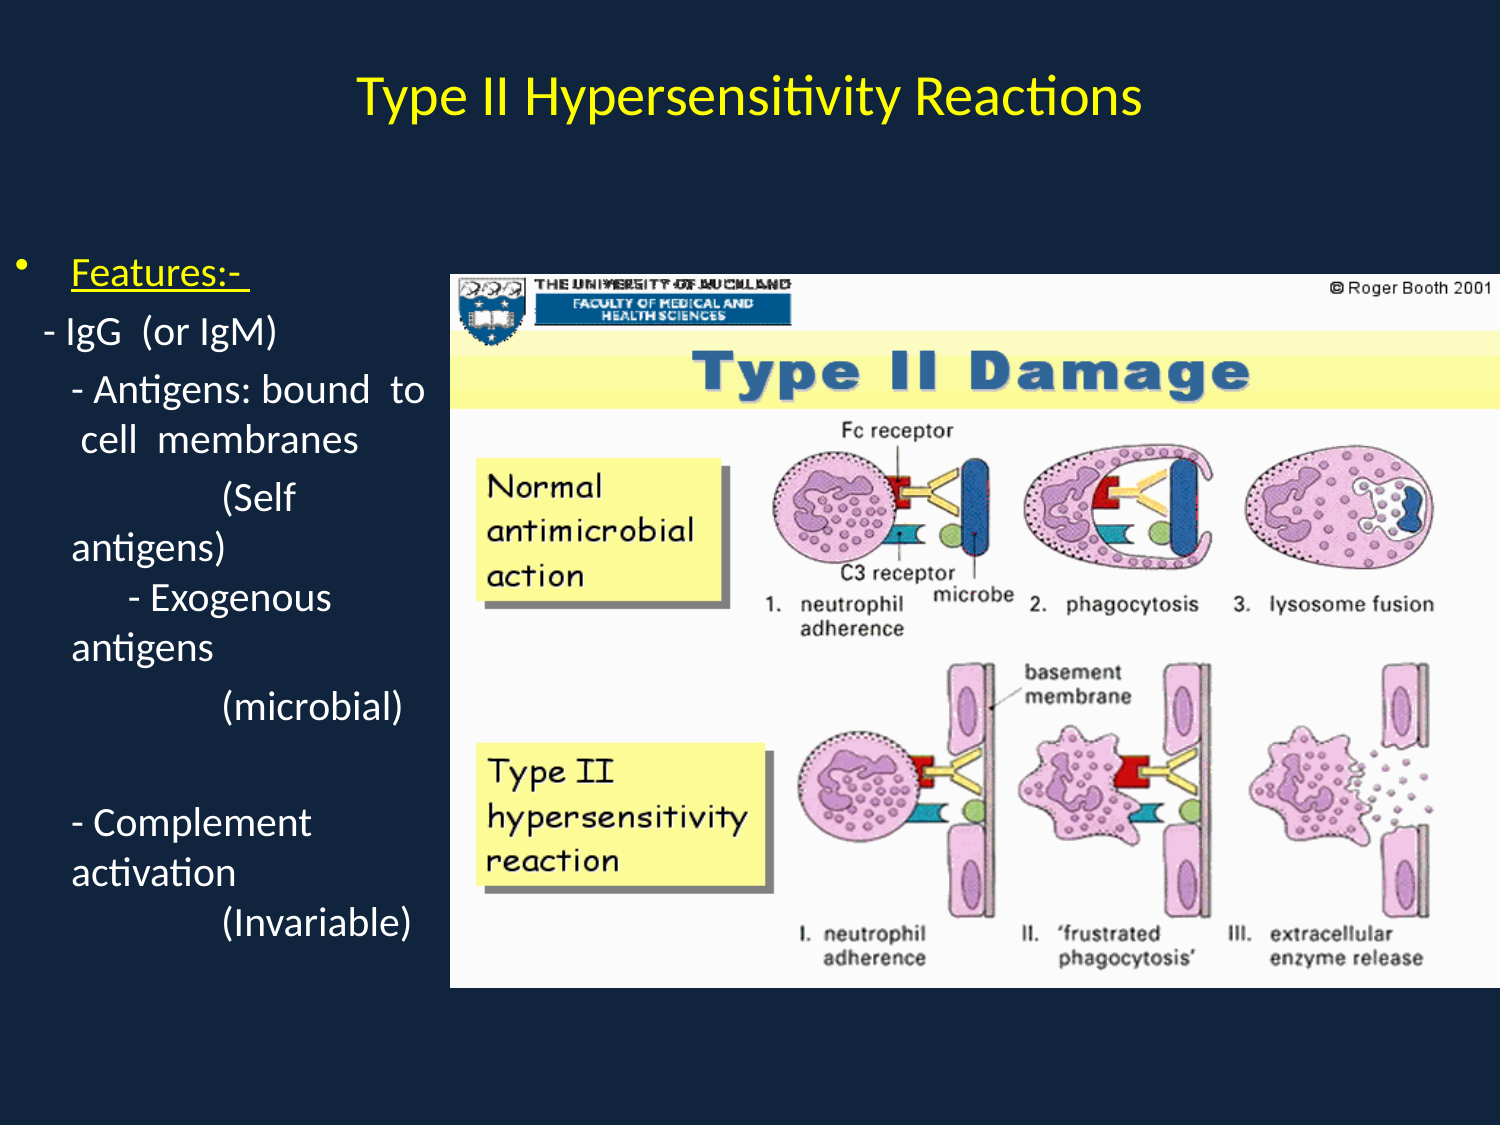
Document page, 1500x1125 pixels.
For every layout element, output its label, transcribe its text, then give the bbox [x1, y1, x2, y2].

text_box Features:- - IgG (or IgM) - Antigens: bound to cell membranes (Self antigens) - Exogenous antigens (microbial) - Complement activation (Invariable) [0, 237, 450, 953]
text_box Type II Hypersensitivity Reactions [0, 50, 1500, 135]
picture [449, 274, 1500, 988]
